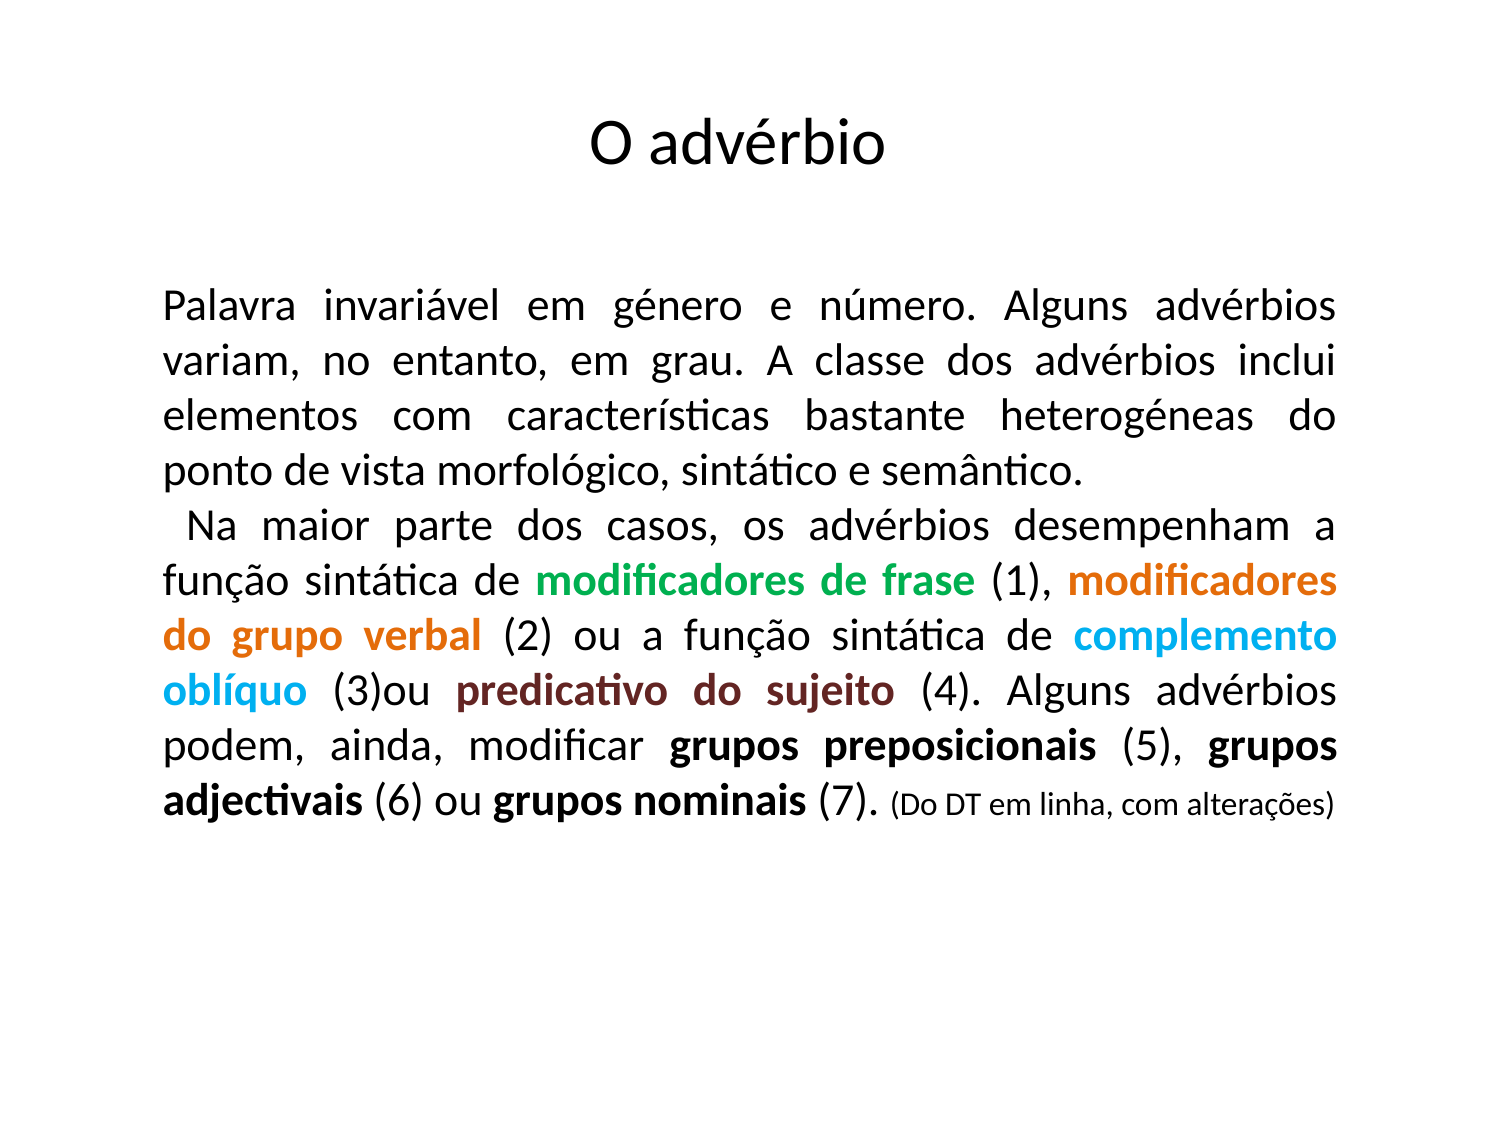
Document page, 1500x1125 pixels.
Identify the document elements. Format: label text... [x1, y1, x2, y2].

text_box Palavra invariável em género e número. Alguns advérbios variam, no entanto, em grau. A classe dos advérbios inclui elementos com características bastante heterogéneas do ponto de vista morfológico, sintático e semântico. Na maior parte dos casos, os advérbios desempenham a função sintática de modificadores de frase (1), modificadores do grupo verbal (2) ou a função sintática de complemento oblíquo (3)ou predicativo do sujeito (4). Alguns advérbios podem, ainda, modificar grupos preposicionais (5), grupos adjectivais (6) ou grupos nominais (7). (Do DT em linha, com alterações) [147, 267, 1353, 832]
text_box O advérbio [395, 90, 1081, 185]
